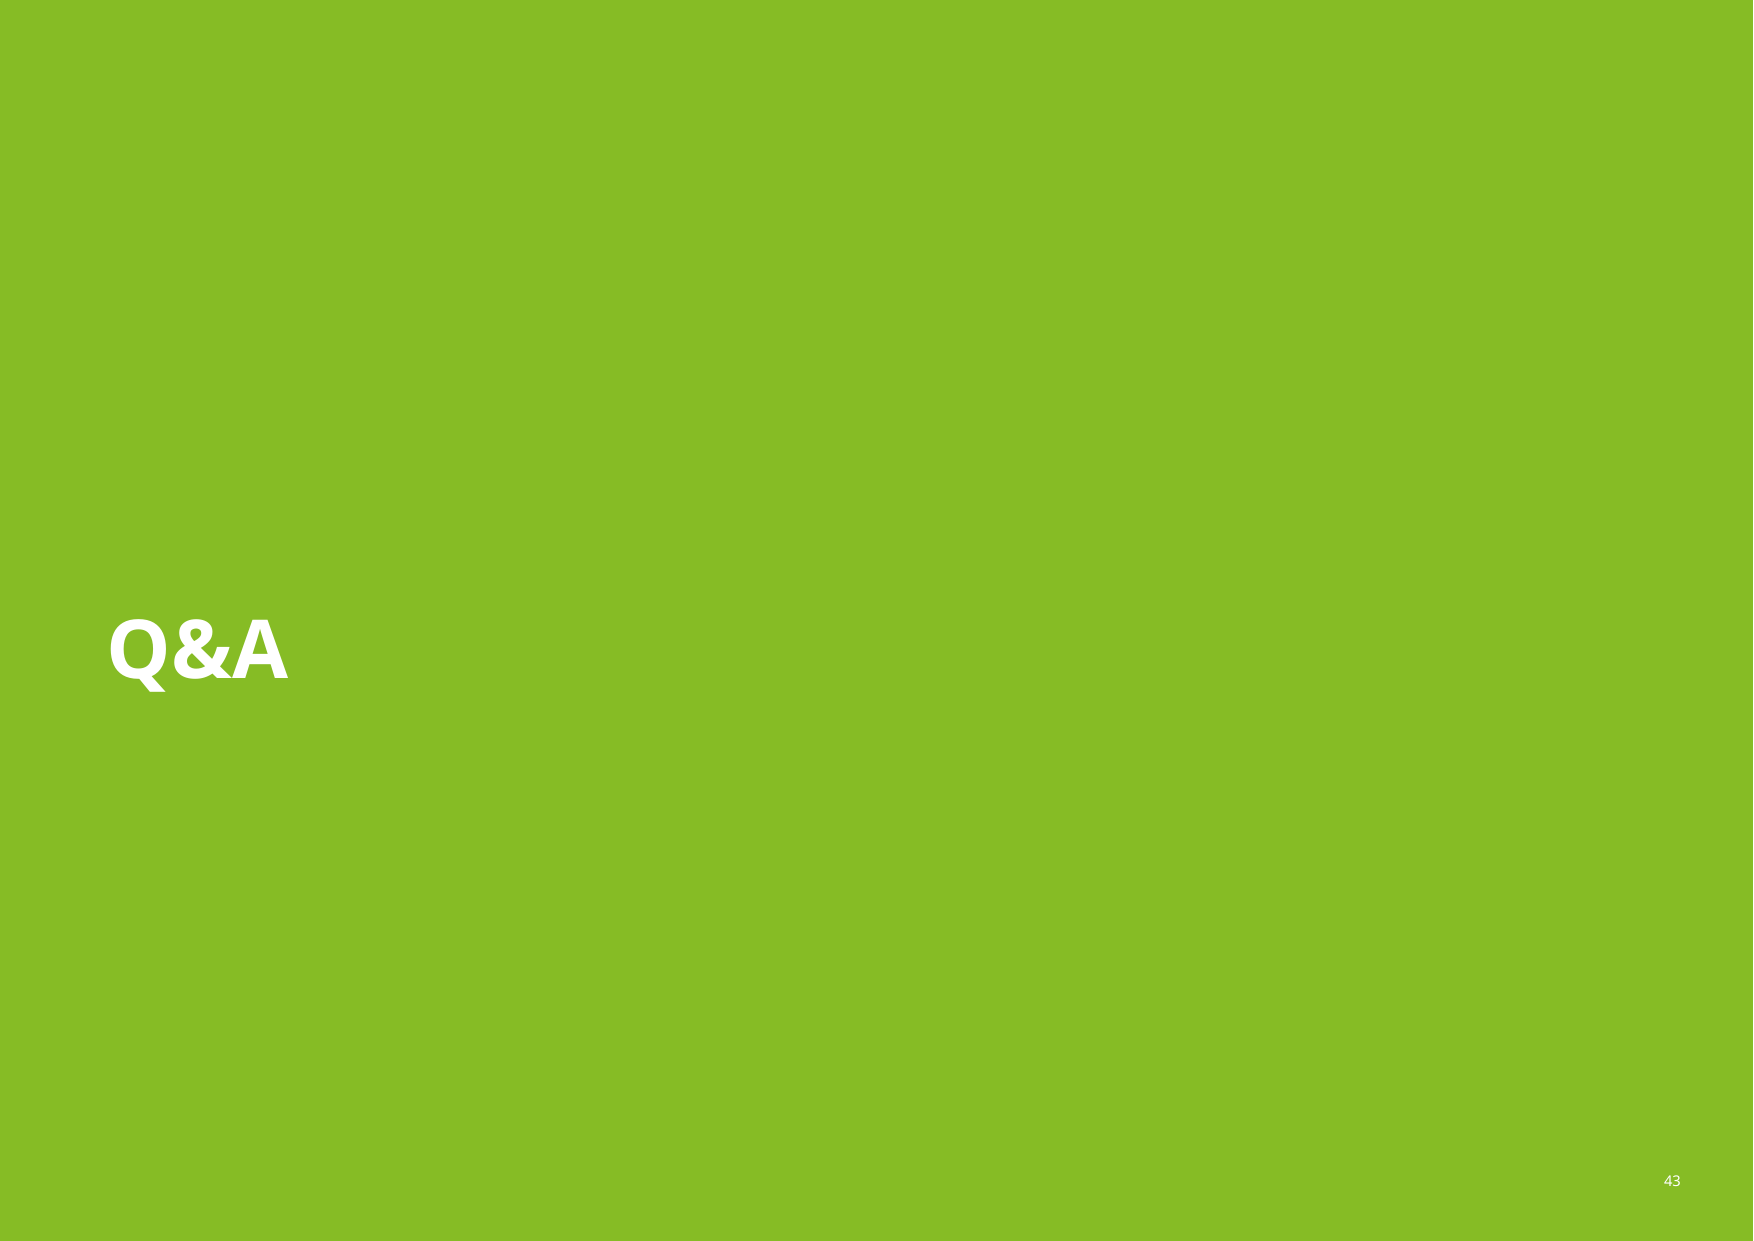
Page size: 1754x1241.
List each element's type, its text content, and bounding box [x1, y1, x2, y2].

title Q&A [106, 385, 1649, 698]
